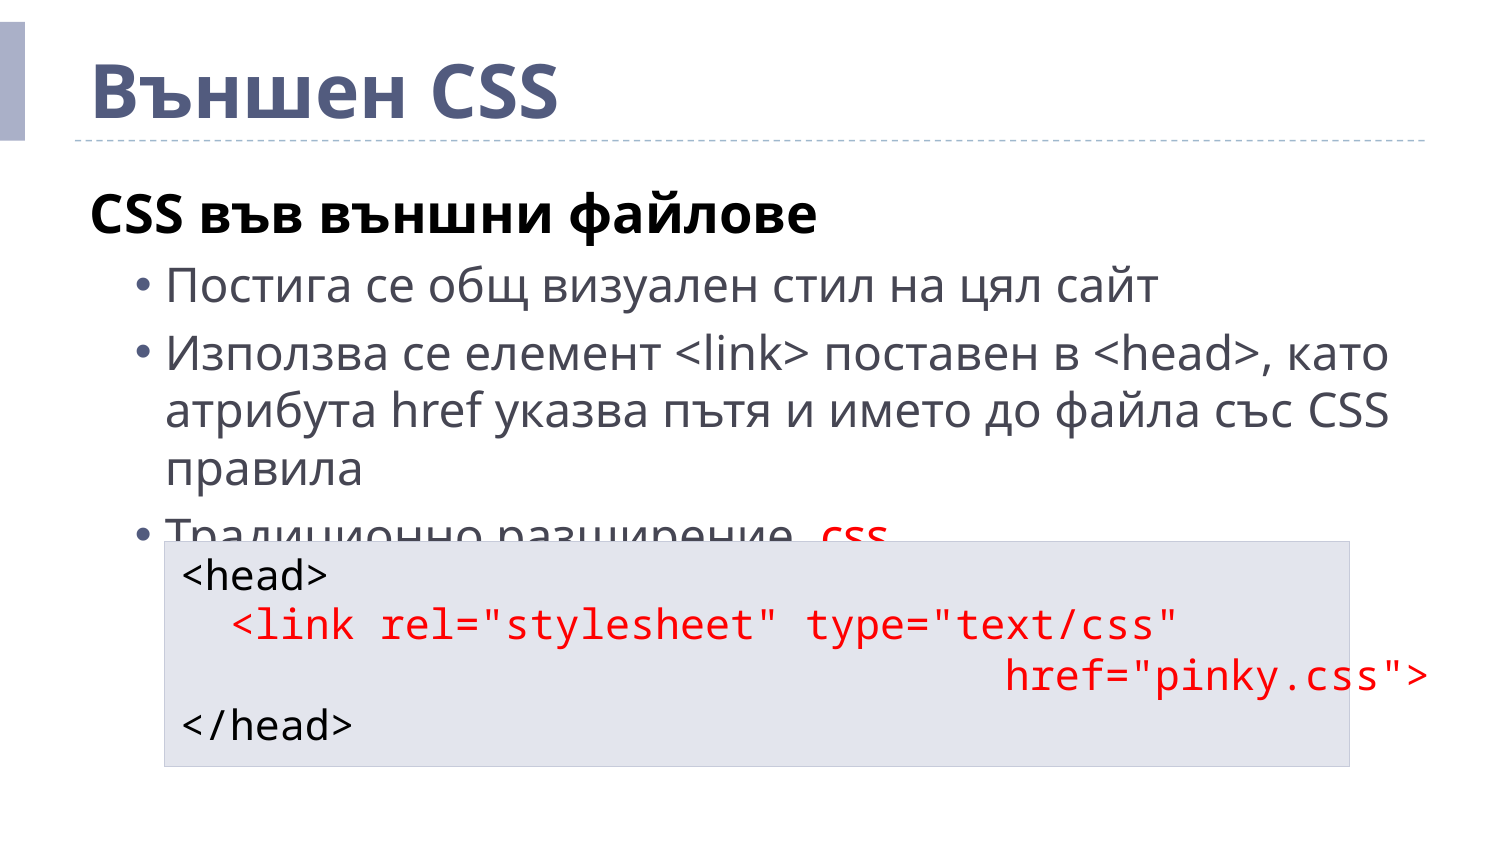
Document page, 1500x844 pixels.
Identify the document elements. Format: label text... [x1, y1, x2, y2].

title Външен CSS [75, 18, 1475, 141]
text_box <head> <link rel="stylesheet" type="text/css" href="pinky.css"> </head> [164, 541, 1350, 767]
list CSS във външни файлове Постига се общ визуален стил на цял сайт Използва се елемент <link> поставен в <head>, като атрибута href указва пътя и името до файла със CSS правила Традиционно разширение .css [75, 171, 1475, 835]
